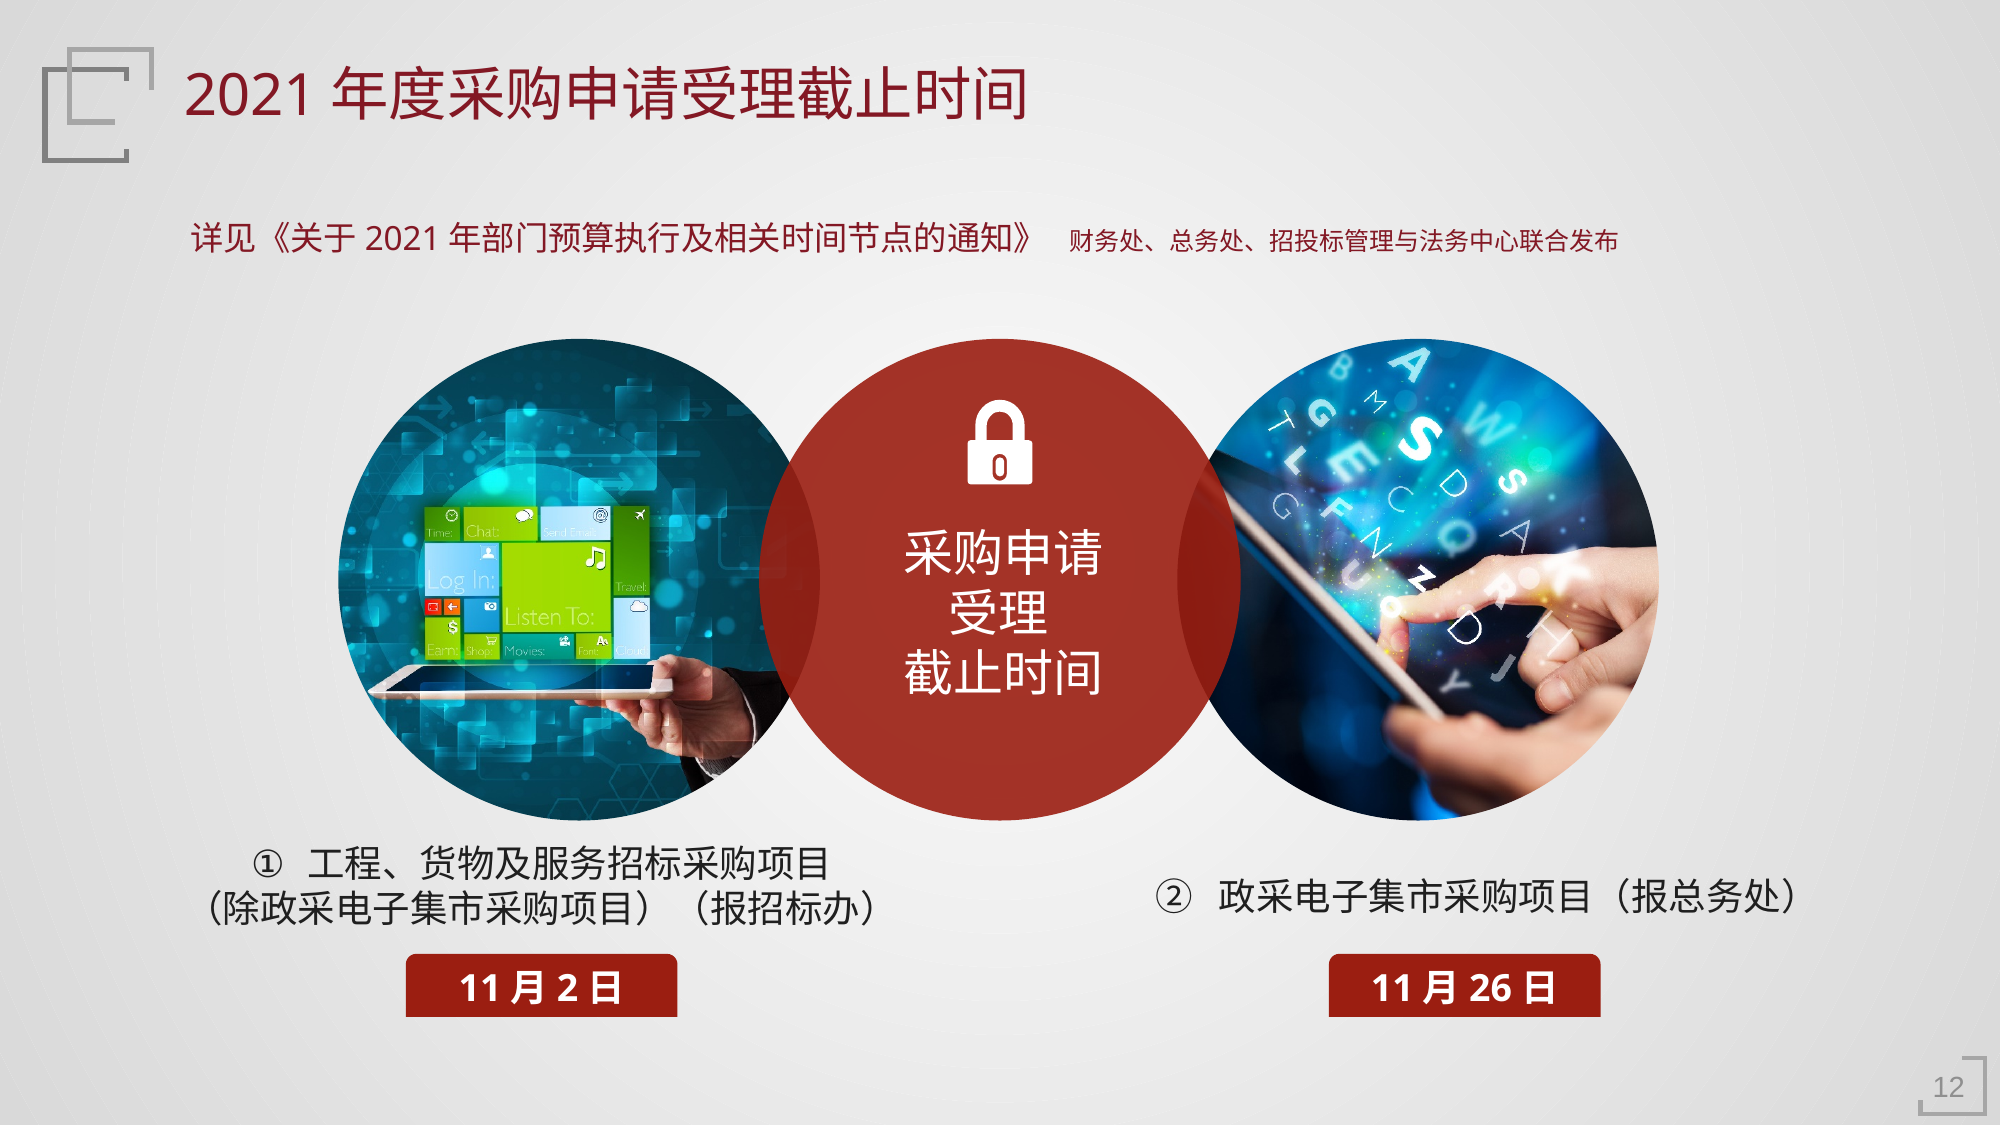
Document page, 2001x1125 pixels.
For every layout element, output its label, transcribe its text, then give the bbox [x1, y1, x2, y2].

text_box ② 政采电子集市采购项目（报总务处） [1143, 867, 1830, 924]
text_box 11月26日 [1327, 952, 1602, 1018]
text_box 详见《关于2021年部门预算执行及相关时间节点的通知》 财务处、总务处、招投标管理与法务中心联合发布 [175, 209, 1881, 265]
text_box 11月2日 [404, 952, 679, 1018]
text_box [758, 337, 1242, 822]
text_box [967, 399, 1033, 485]
text_box 工程、货物及服务招标采购项目 （除政采电子集市采购项目）（报招标办） [174, 834, 910, 1026]
text_box 采购申请 受理 截止时间 [864, 516, 1144, 708]
text_box [1209, 337, 1660, 822]
text_box [337, 337, 789, 822]
text_box 2021年度采购申请受理截止时间 [168, 49, 1045, 135]
